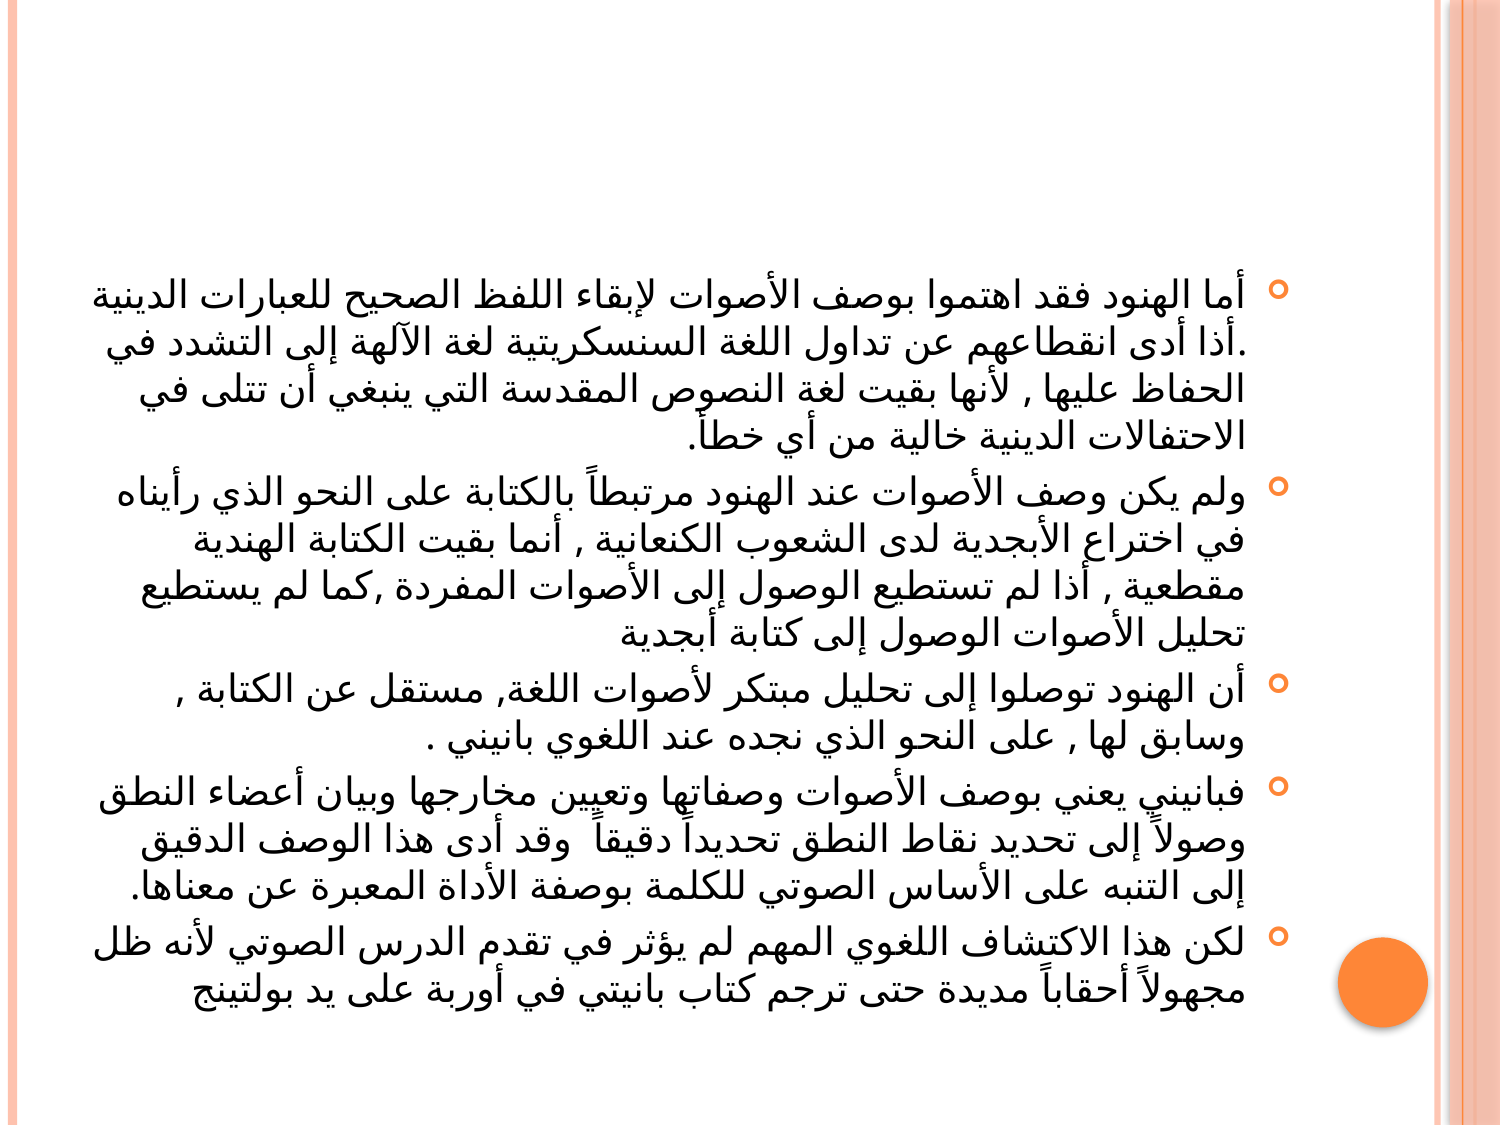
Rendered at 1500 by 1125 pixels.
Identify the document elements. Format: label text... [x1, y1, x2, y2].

list أما الهنود فقد اهتموا بوصف الأصوات لإبقاء اللفظ الصحيح للعبارات الدينية .أذا أدى انقطاعهم عن تداول اللغة السنسكريتية لغة الآلهة إلى التشدد في الحفاظ عليها , لأنها بقيت لغة النصوص المقدسة التي ينبغي أن تتلى في الاحتفالات الدينية خالية من أي خطأ. ولم يكن وصف الأصوات عند الهنود مرتبطاً بالكتابة على النحو الذي رأيناه في اختراع الأبجدية لدى الشعوب الكنعانية , أنما بقيت الكتابة الهندية مقطعية , أذا لم تستطيع الوصول إلى الأصوات المفردة ,كما لم يستطيع تحليل الأصوات الوصول إلى كتابة أبجدية أن الهنود توصلوا إلى تحليل مبتكر لأصوات اللغة, مستقل عن الكتابة , وسابق لها , على النحو الذي نجده عند اللغوي بانيني . فبانيني يعني بوصف الأصوات وصفاتها وتعيين مخارجها وبيان أعضاء النطق وصولاً إلى تحديد نقاط النطق تحديداً دقيقاً وقد أدى هذا الوصف الدقيق إلى التنبه على الأساس الصوتي للكلمة بوصفة الأداة المعبرة عن معناها. لكن هذا الاكتشاف اللغوي المهم لم يؤثر في تقدم الدرس الصوتي لأنه ظل مجهولاً أحقاباً مديدة حتى ترجم كتاب بانيتي في أوربة على يد بولتينج [75, 262, 1300, 1062]
